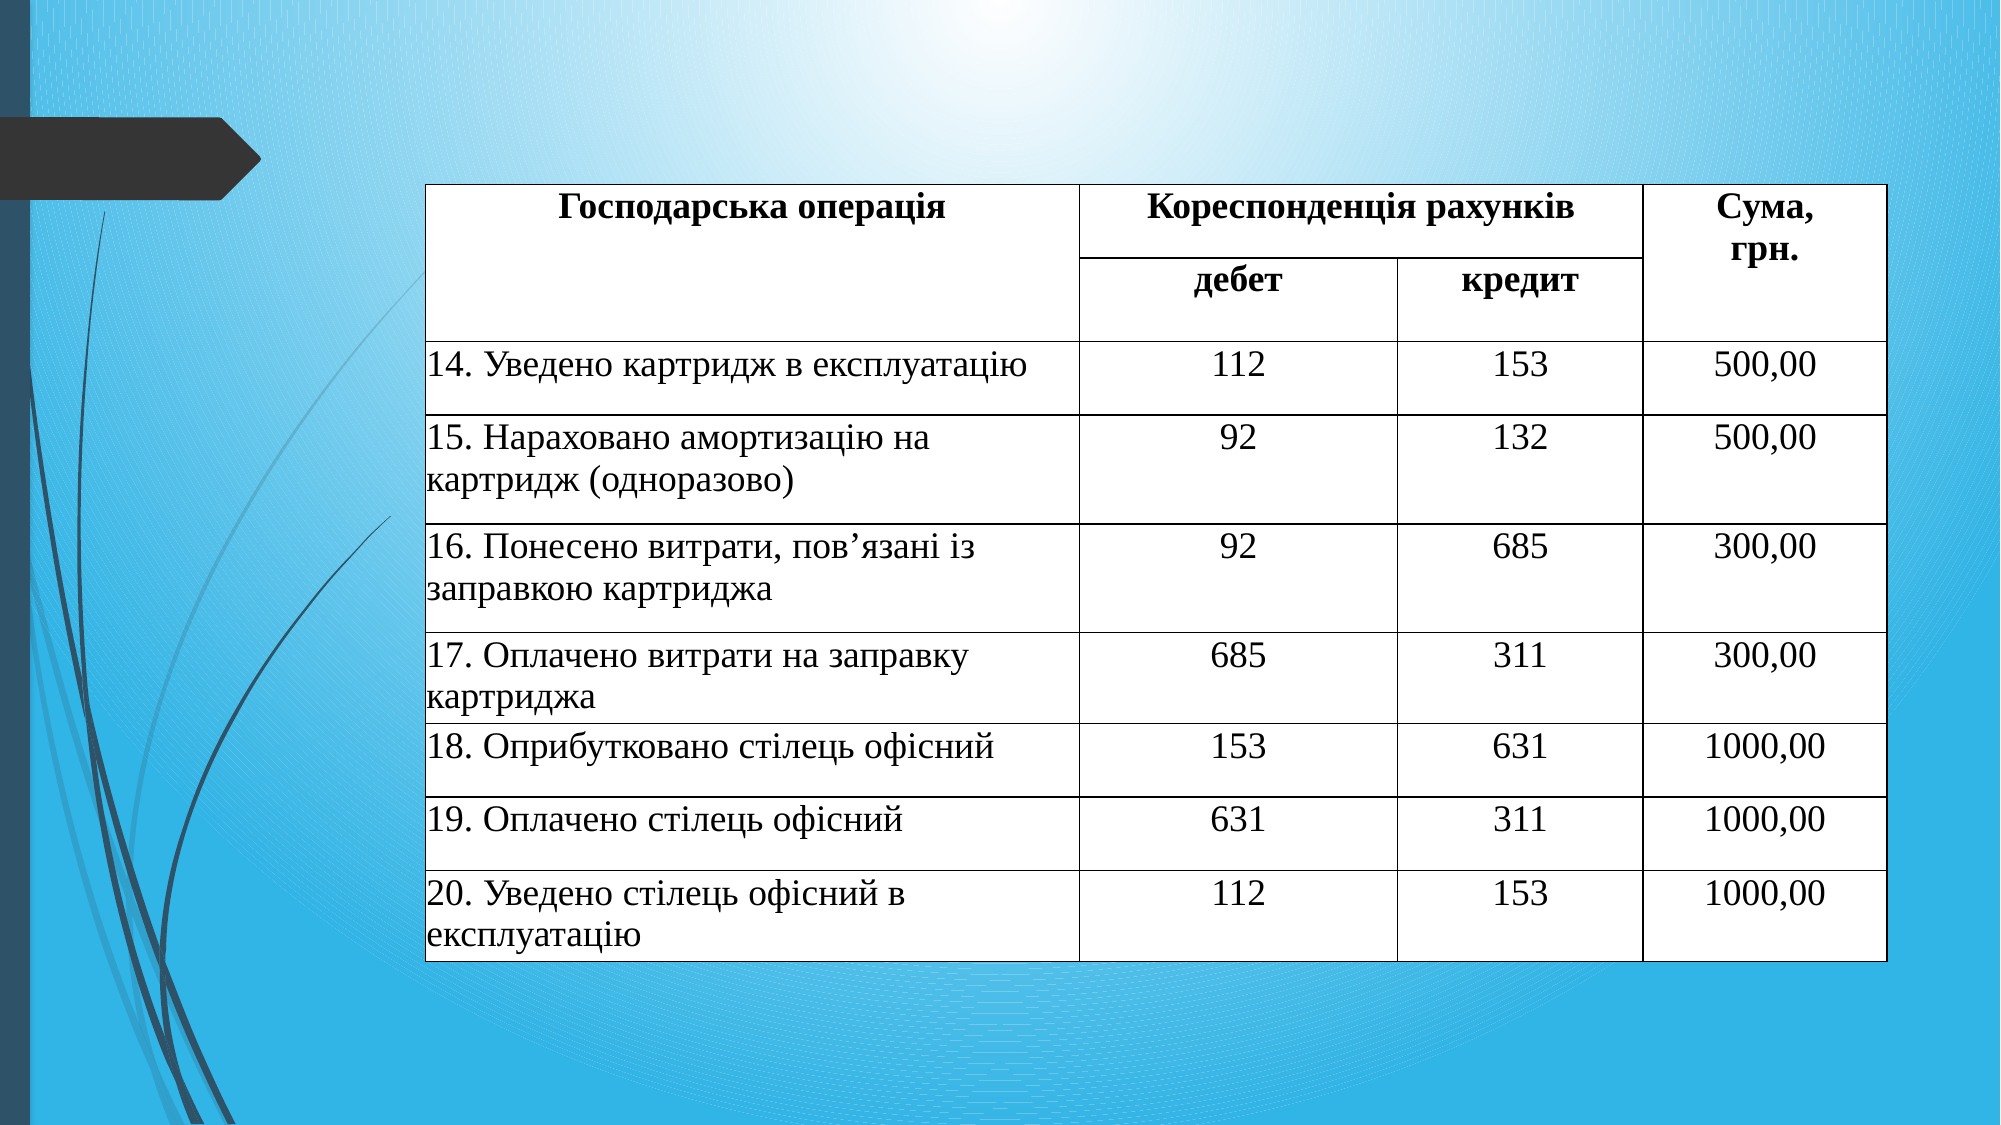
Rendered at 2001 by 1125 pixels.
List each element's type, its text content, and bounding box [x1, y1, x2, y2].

table_cell 112 [1080, 871, 1397, 961]
table_cell 153 [1398, 342, 1642, 414]
table_cell 631 [1080, 798, 1397, 870]
table_cell 153 [1080, 724, 1397, 796]
table_cell 300,00 [1644, 633, 1886, 723]
table_cell дебет [1080, 259, 1397, 341]
table_cell 500,00 [1644, 342, 1886, 414]
table_cell 685 [1080, 633, 1397, 723]
table_cell 15. Нараховано амортизацію на картридж (одноразово) [426, 416, 1079, 523]
table_cell 1000,00 [1644, 871, 1886, 961]
table_cell кредит [1398, 259, 1642, 341]
table_cell 92 [1080, 416, 1397, 523]
table_cell 631 [1398, 724, 1642, 796]
table_cell 19. Оплачено стілець офісний [426, 798, 1079, 870]
table_cell 311 [1398, 798, 1642, 870]
table_cell 311 [1398, 633, 1642, 723]
table_cell 17. Оплачено витрати на заправку картриджа [426, 633, 1079, 723]
table_cell 18. Оприбутковано стілець офісний [426, 724, 1079, 796]
table_cell 112 [1080, 342, 1397, 414]
table_cell 300,00 [1644, 525, 1886, 632]
table_cell 153 [1398, 871, 1642, 961]
table_header Сума, грн. [1644, 185, 1886, 341]
table_cell 92 [1080, 525, 1397, 632]
table_cell 500,00 [1644, 416, 1886, 523]
table_cell 1000,00 [1644, 798, 1886, 870]
table_cell 132 [1398, 416, 1642, 523]
table_cell 1000,00 [1644, 724, 1886, 796]
table_header Кореспонденція рахунків [1080, 185, 1642, 257]
table_cell 20. Уведено стілець офісний в експлуатацію [426, 871, 1079, 961]
table_header Господарська операція [426, 185, 1079, 341]
table_cell 14. Уведено картридж в експлуатацію [426, 342, 1079, 414]
table_cell 16. Понесено витрати, пов’язані із заправкою картриджа [426, 525, 1079, 632]
table_cell 685 [1398, 525, 1642, 632]
